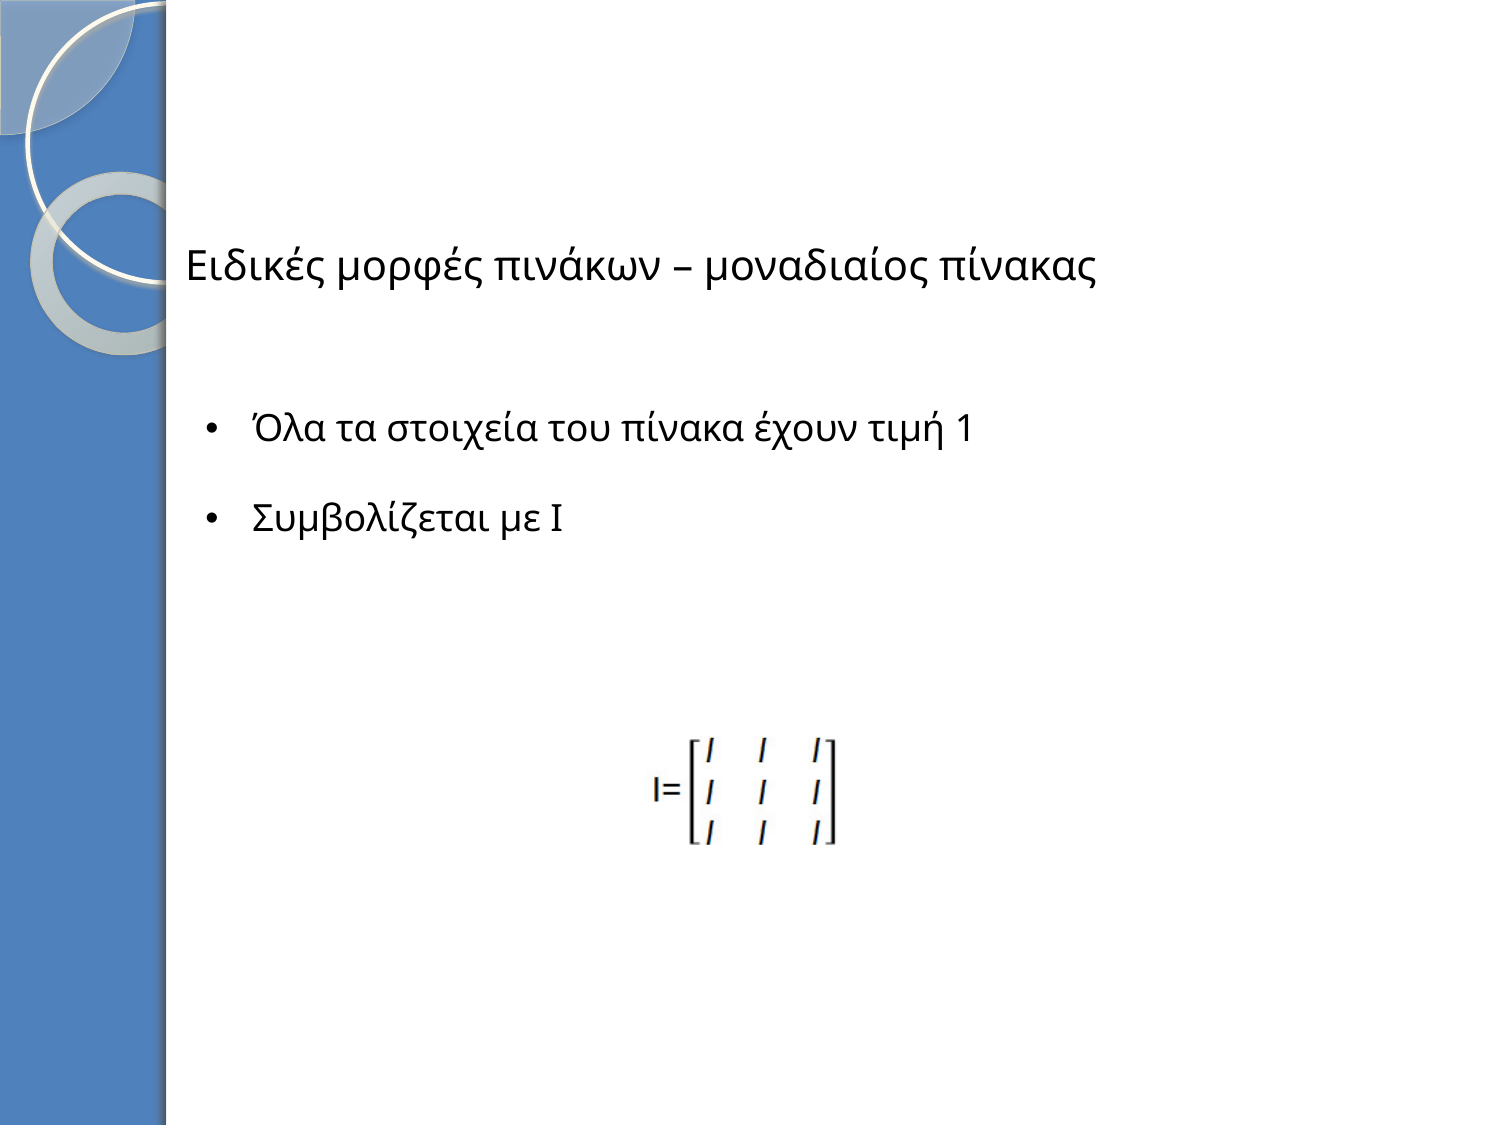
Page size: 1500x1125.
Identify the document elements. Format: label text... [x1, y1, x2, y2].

text_box Όλα τα στοιχεία του πίνακα έχουν τιμή 1 Συμβολίζεται με Ι [190, 397, 992, 637]
text_box Ειδικές μορφές πινάκων – μοναδιαίος πίνακας [170, 231, 1112, 297]
picture [625, 715, 875, 868]
